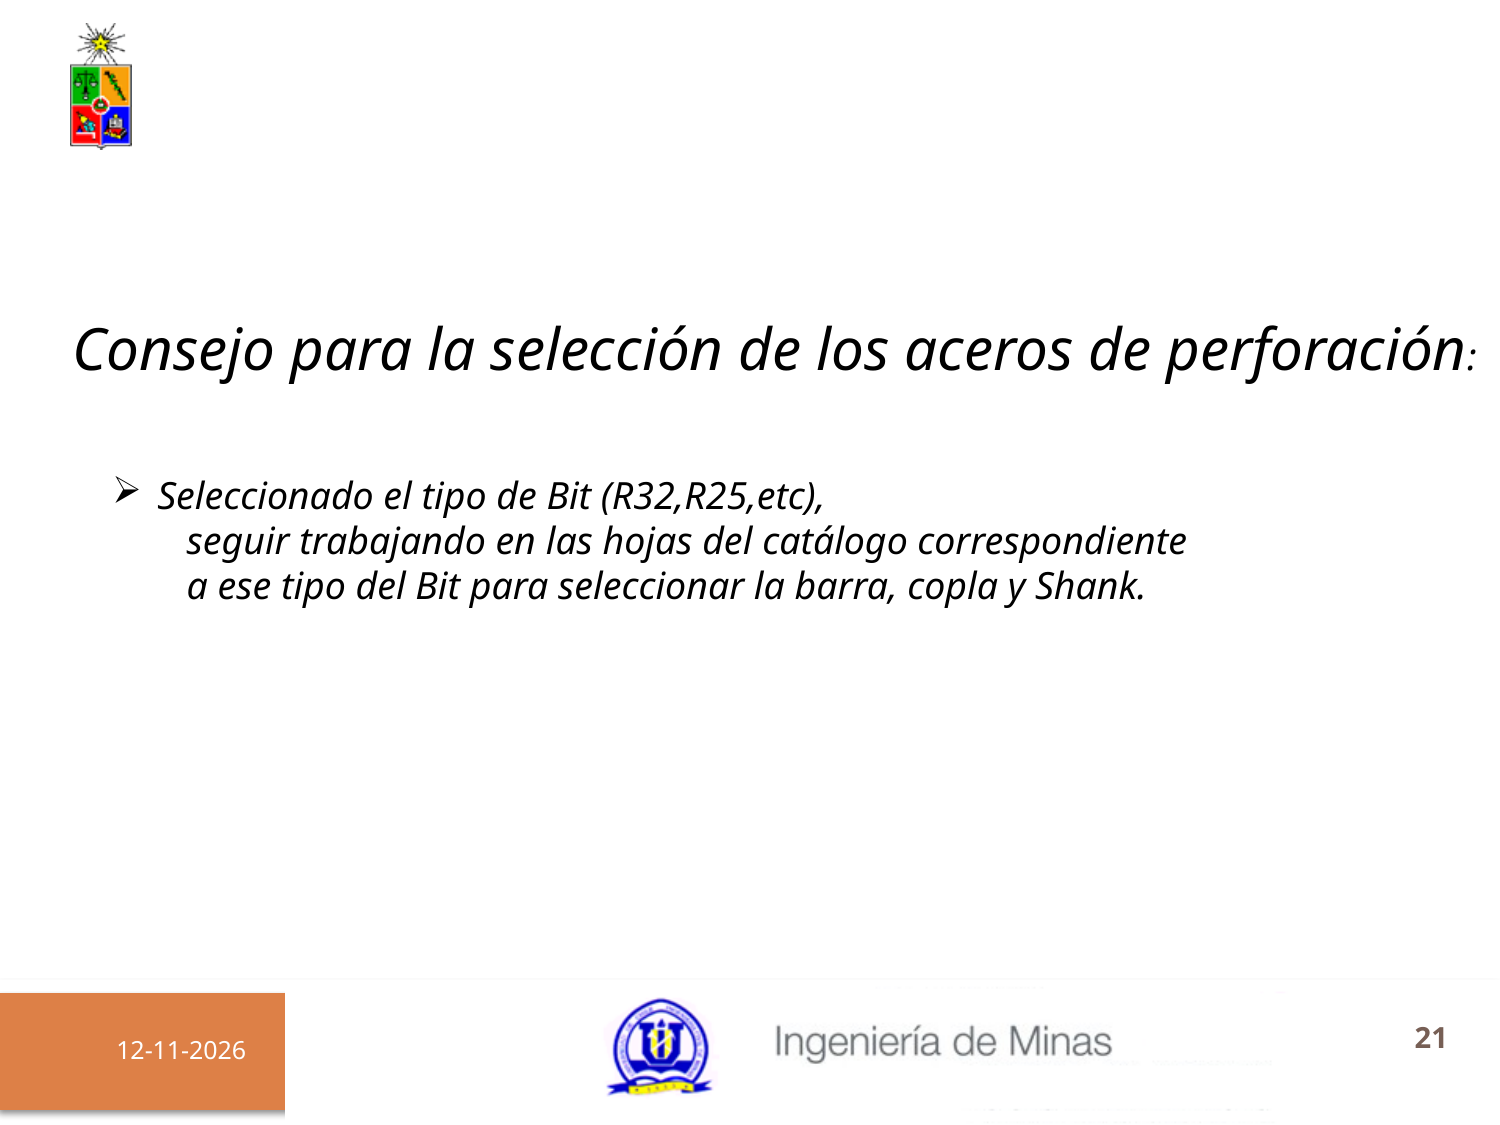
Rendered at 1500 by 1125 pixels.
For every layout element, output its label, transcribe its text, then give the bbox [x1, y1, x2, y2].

picture [69, 23, 132, 151]
text_box Consejo para la selección de los aceros de perforación: Seleccionado el tipo de Bit (R32,R25,etc), seguir trabajando en las hojas del catálogo correspondiente a ese tipo del Bit para seleccionar la barra, copla y Shank. [57, 304, 1492, 615]
picture [285, 980, 1500, 1125]
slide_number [12, 995, 279, 1108]
